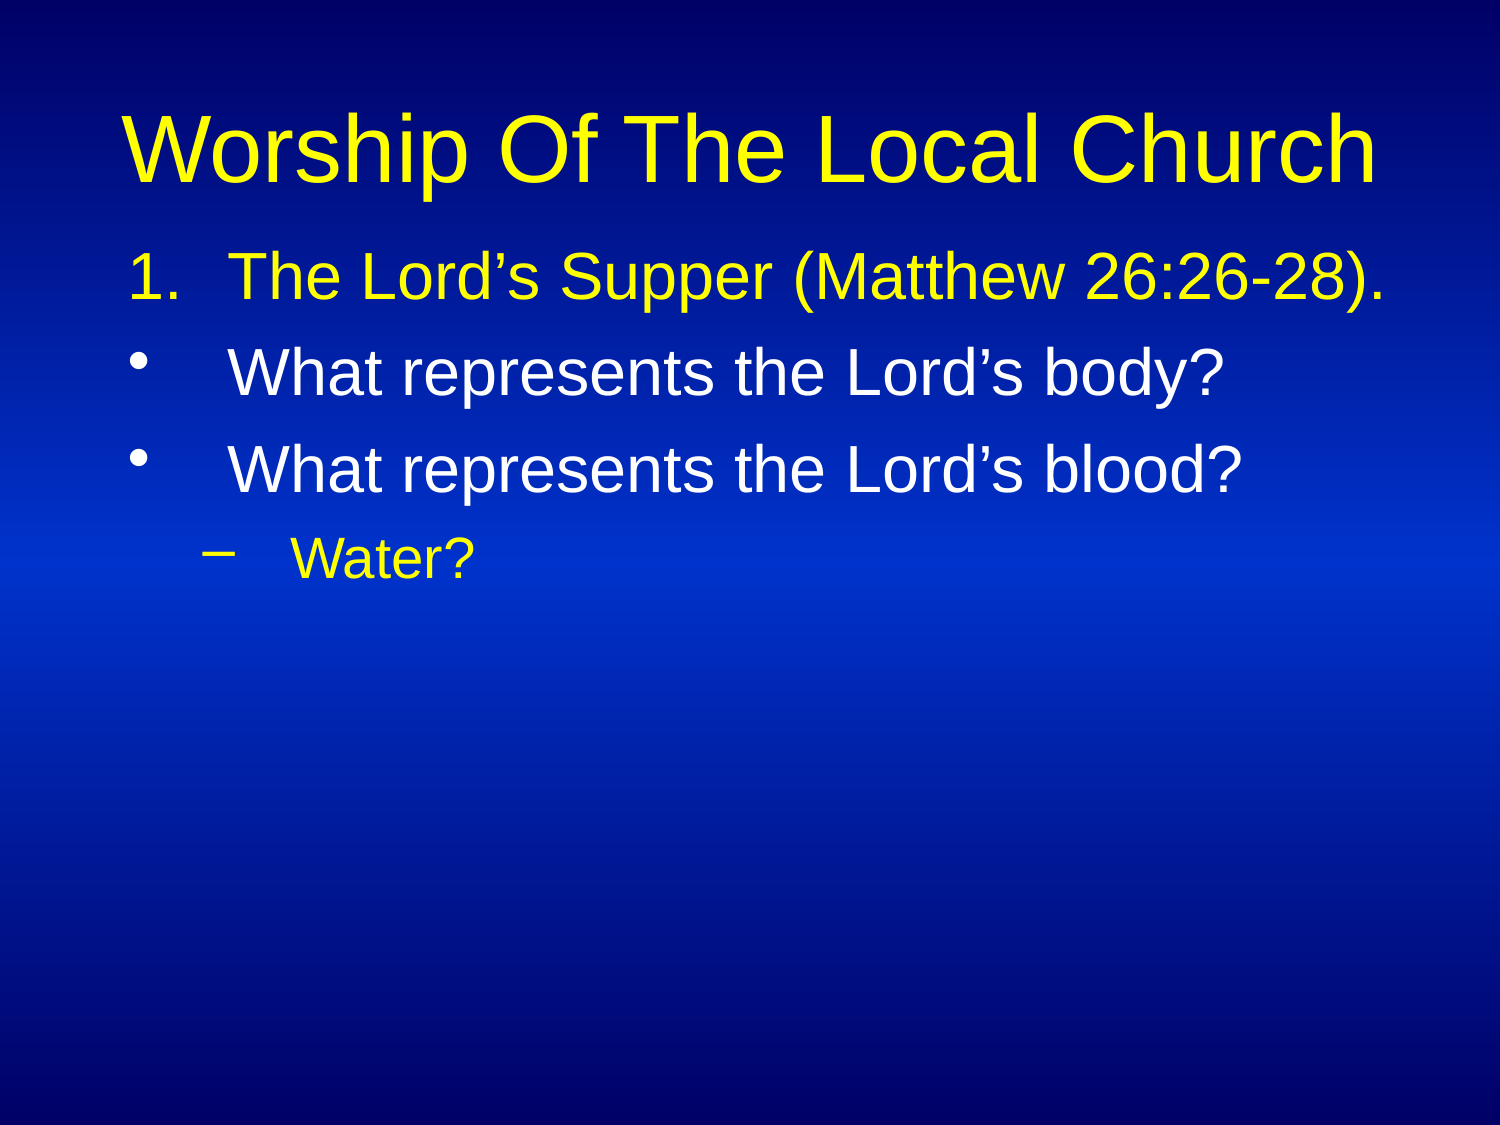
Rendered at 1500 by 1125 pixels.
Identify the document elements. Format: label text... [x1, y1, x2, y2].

title Worship Of The Local Church [37, 50, 1463, 238]
list The Lord’s Supper (Matthew 26:26-28). What represents the Lord’s body? What represents the Lord’s blood? Water? [112, 224, 1463, 1125]
